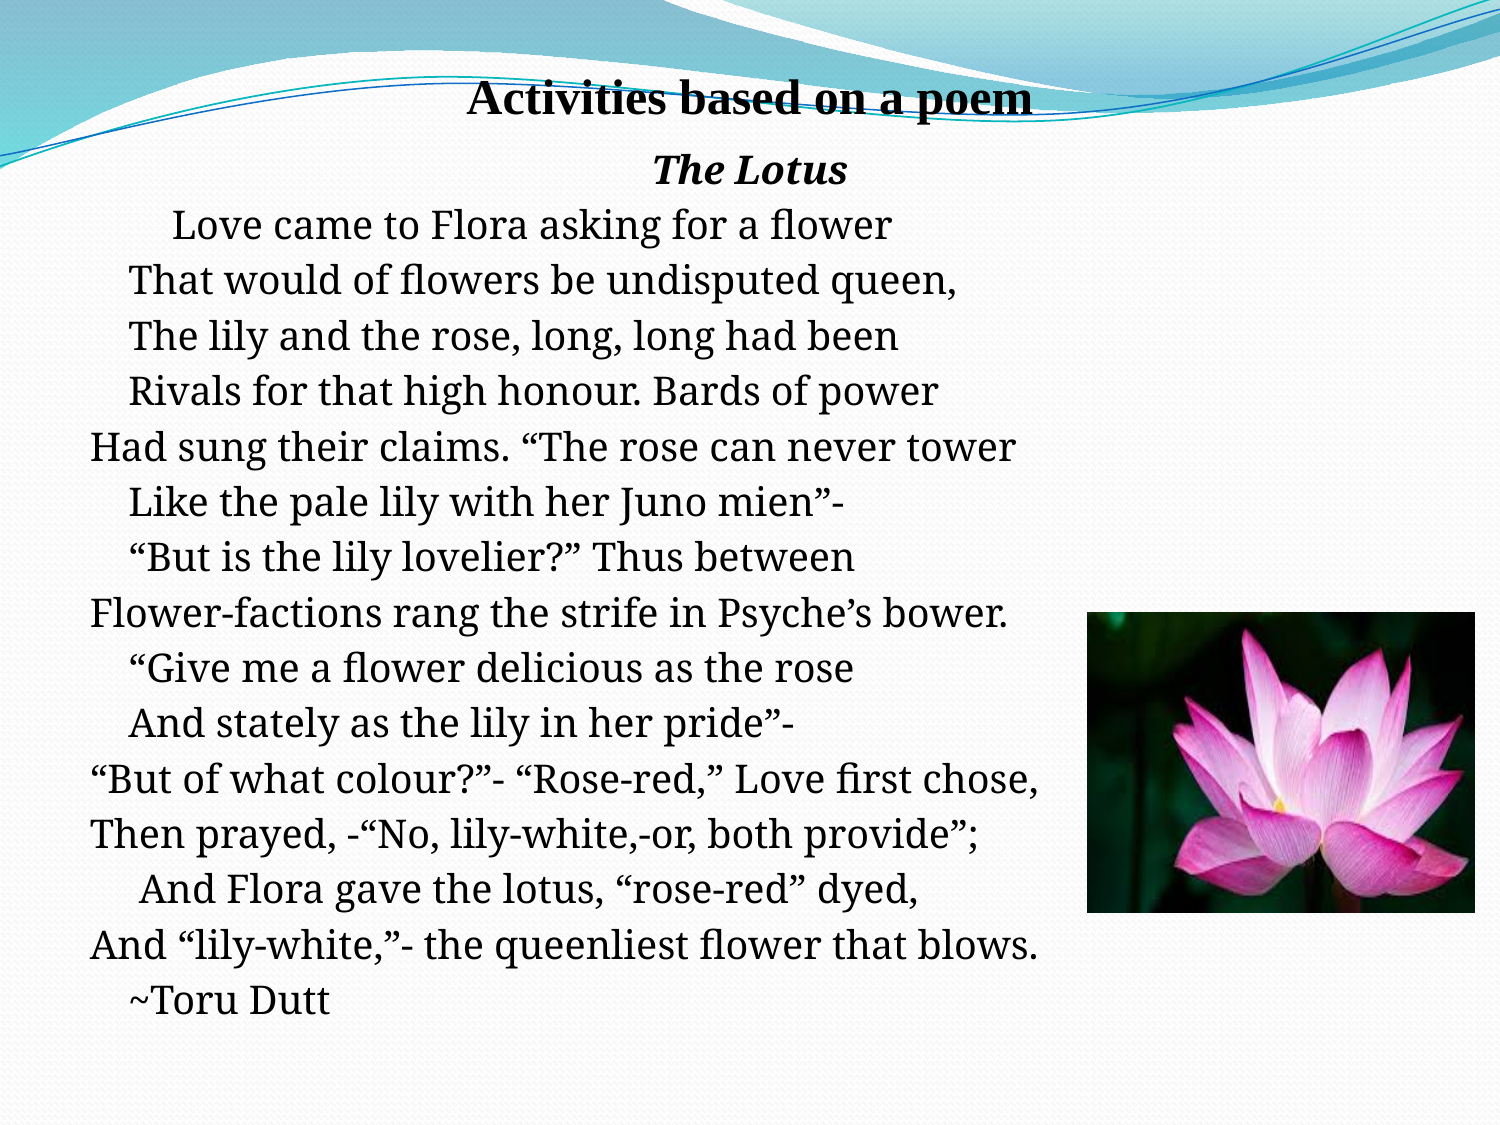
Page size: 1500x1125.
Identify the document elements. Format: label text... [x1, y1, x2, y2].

title Activities based on a poem [75, 37, 1425, 125]
picture [1087, 612, 1476, 913]
list The Lotus Love came to Flora asking for a flower That would of flowers be undisputed queen, The lily and the rose, long, long had been Rivals for that high honour. Bards of power Had sung their claims. “The rose can never tower Like the pale lily with her Juno mien”- “But is the lily lovelier?” Thus between Flower-factions rang the strife in Psyche’s bower. “Give me a flower delicious as the rose And stately as the lily in her pride”- “But of what colour?”- “Rose-red,” Love first chose, Then prayed, -“No, lily-white,-or, both provide”; And Flora gave the lotus, “rose-red” dyed, And “lily-white,”- the queenliest flower that blows. ~Toru Dutt [75, 137, 1425, 1038]
